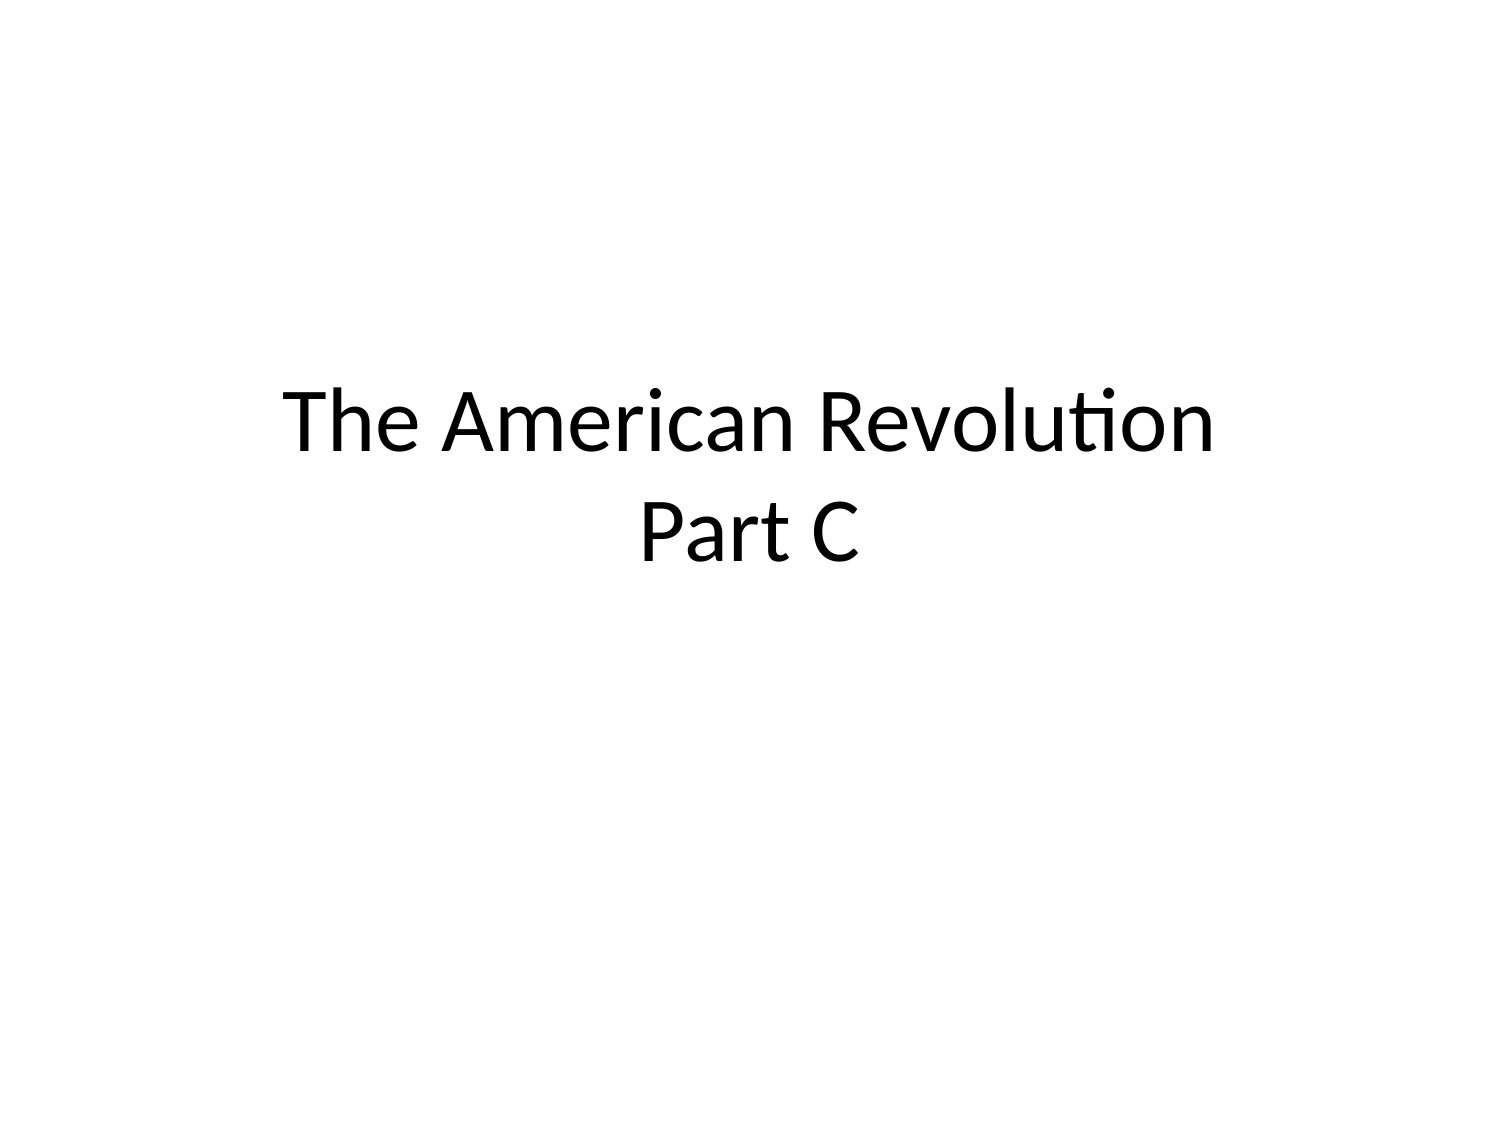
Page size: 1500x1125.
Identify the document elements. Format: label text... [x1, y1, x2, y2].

title The American Revolution Part C [112, 349, 1388, 591]
